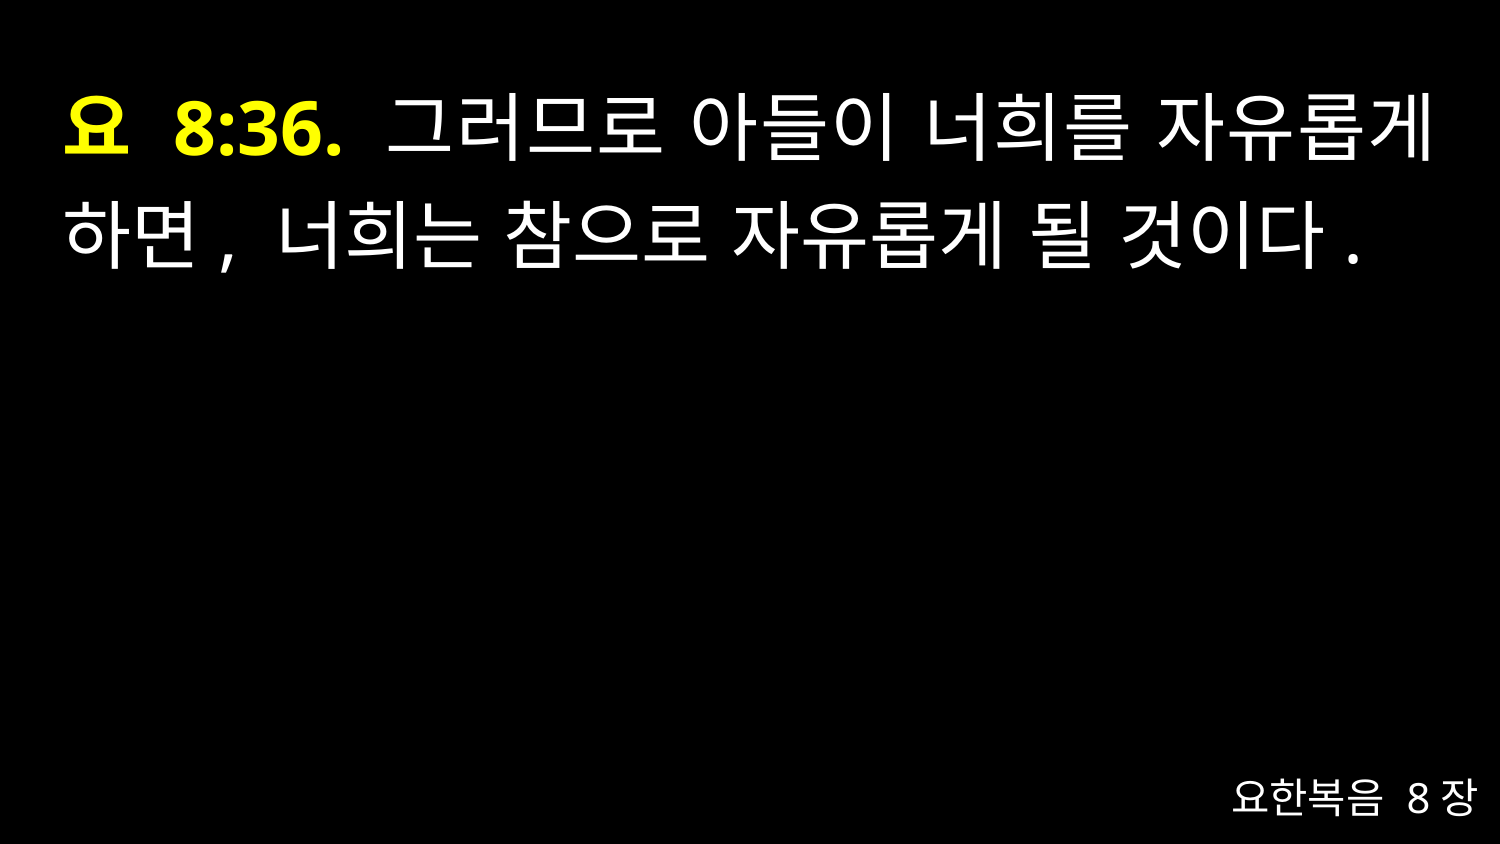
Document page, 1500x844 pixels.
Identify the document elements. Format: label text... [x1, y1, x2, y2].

subtitle 요한복음 8장 [916, 770, 1500, 844]
title 요 8:36. 그러므로 아들이 너희를 자유롭게 하면, 너희는 참으로 자유롭게 될 것이다. [0, 0, 1500, 844]
